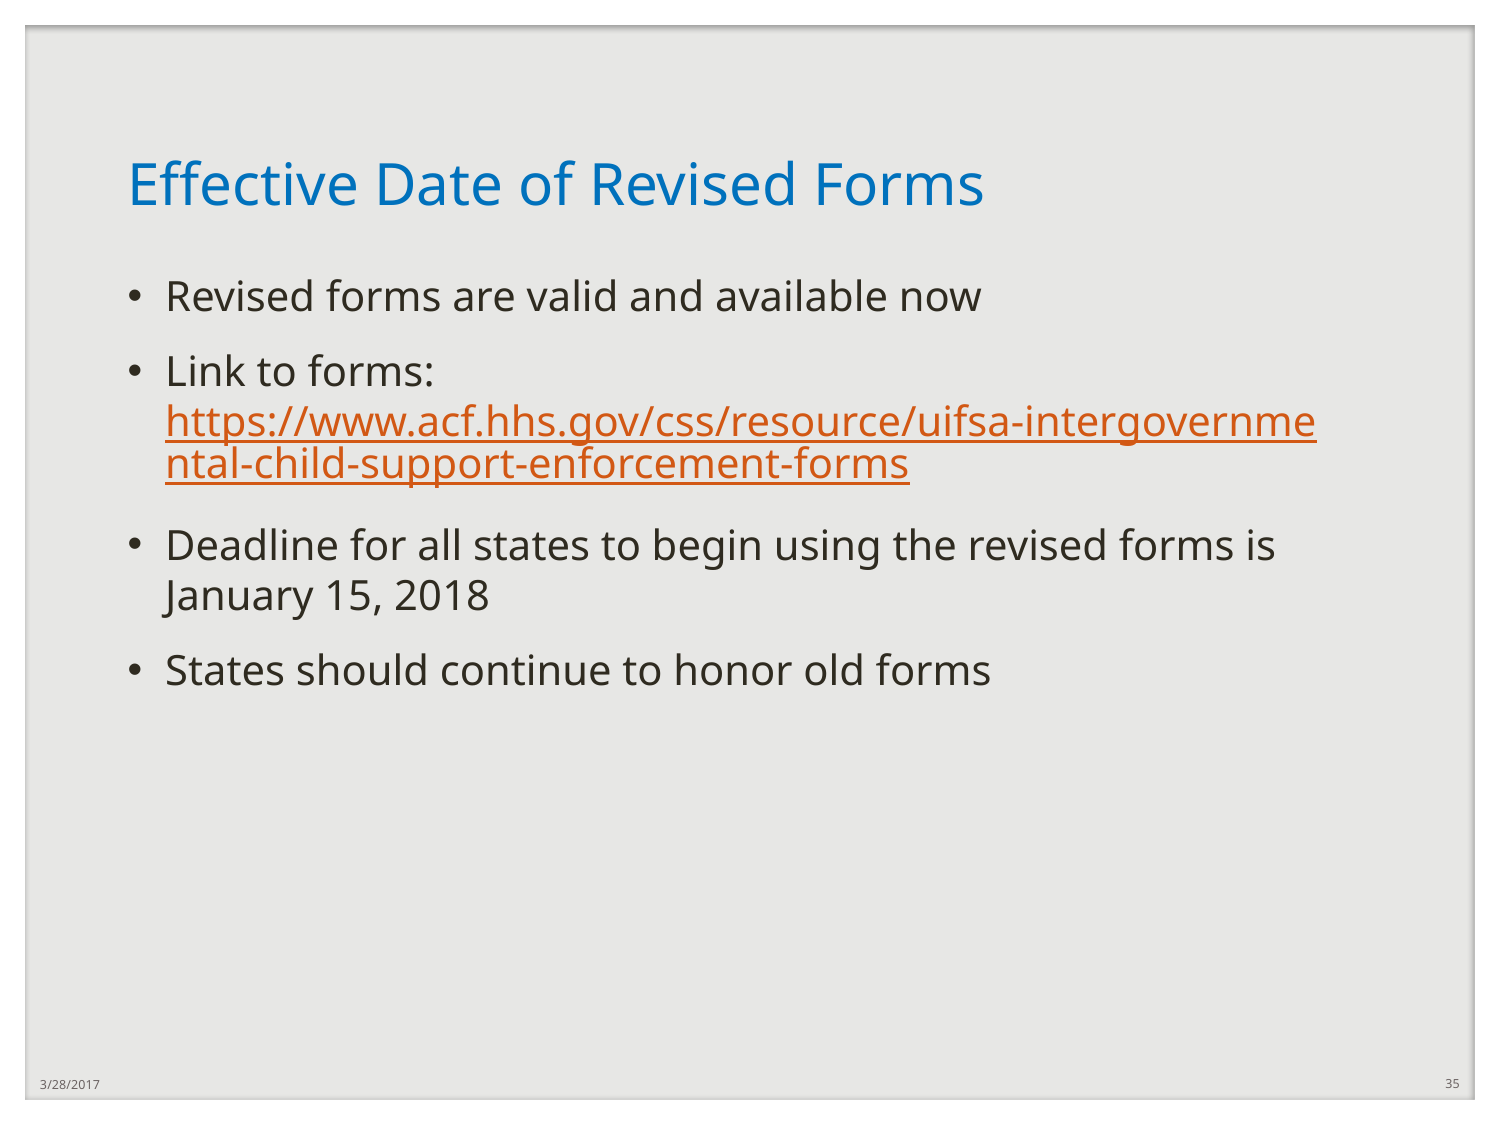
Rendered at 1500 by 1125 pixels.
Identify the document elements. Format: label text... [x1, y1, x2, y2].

list Revised forms are valid and available now Link to forms: https://www.acf.hhs.gov/css/resource/uifsa-intergovernmental-child-support-enforcement-forms Deadline for all states to begin using the revised forms is January 15, 2018 States should continue to honor old forms [112, 262, 1350, 1013]
title Effective Date of Revised Forms [112, 139, 1350, 225]
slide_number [24, 1069, 375, 1100]
slide_number 35 [1125, 1069, 1475, 1100]
